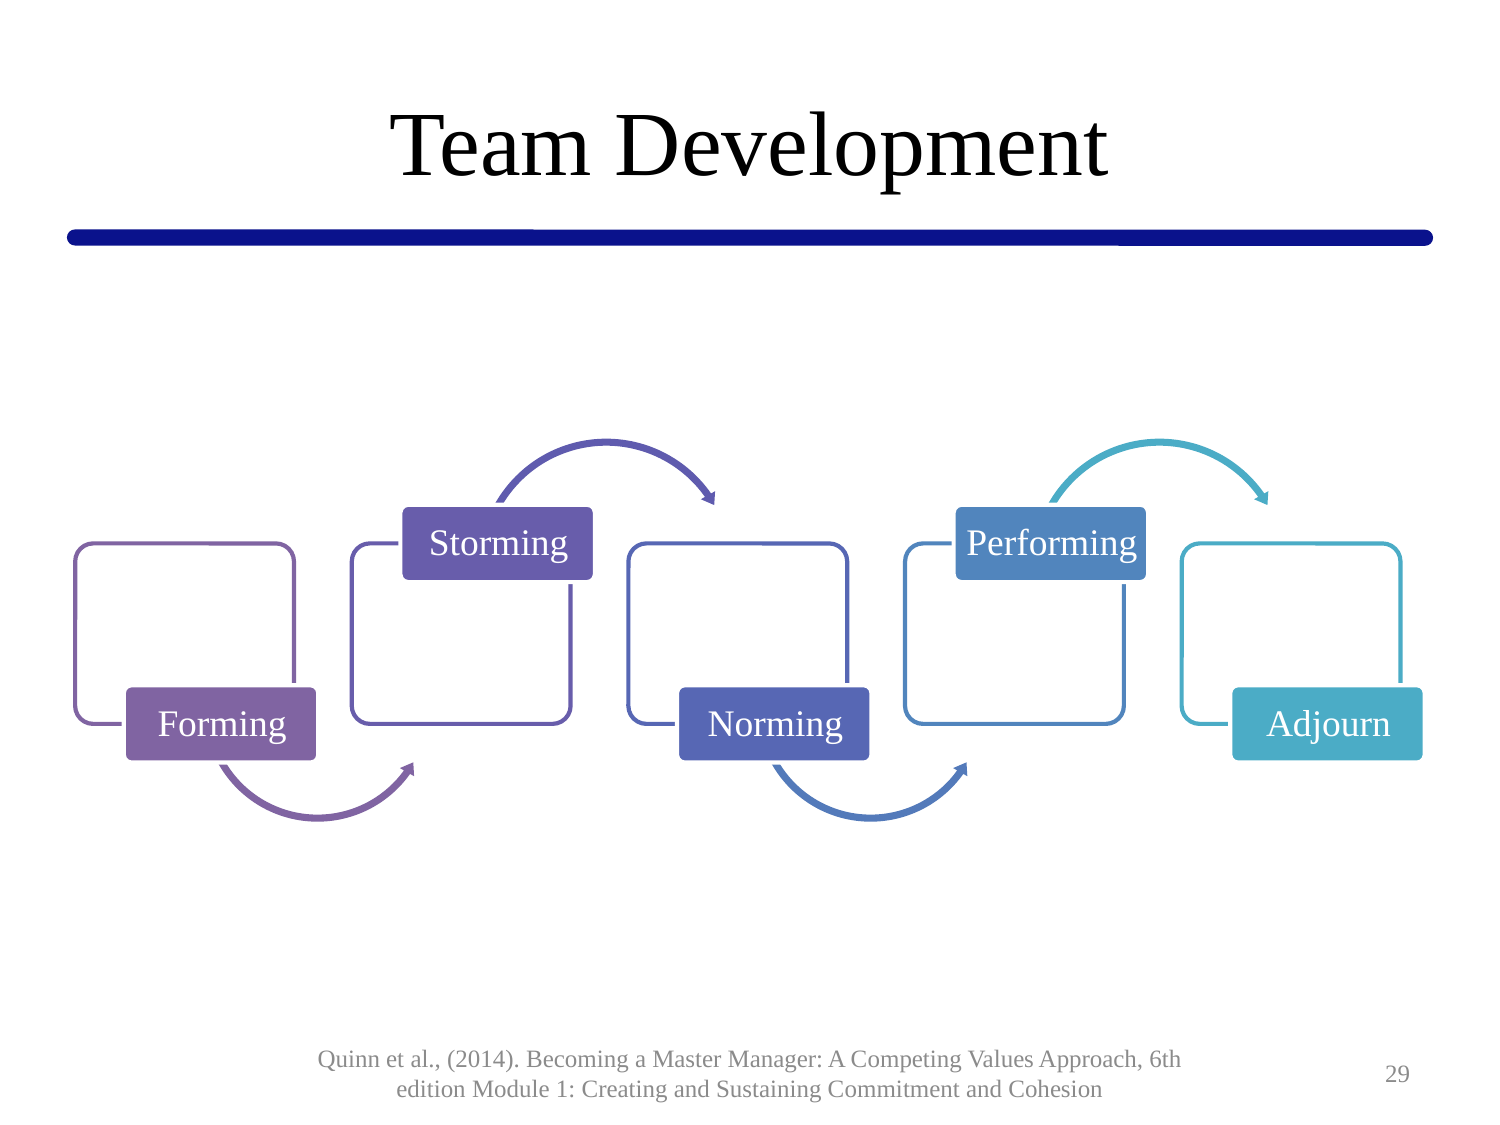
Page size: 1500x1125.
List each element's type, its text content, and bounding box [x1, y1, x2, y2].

slide_number 29 [1074, 1042, 1425, 1103]
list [74, 262, 1426, 1006]
footer Quinn et al., (2014). Becoming a Master Manager: A Competing Values Approach, 6th edition Module 1: Creating and Sustaining Commitment and Cohesion [275, 1042, 1074, 1103]
title Team Development [75, 45, 1425, 233]
